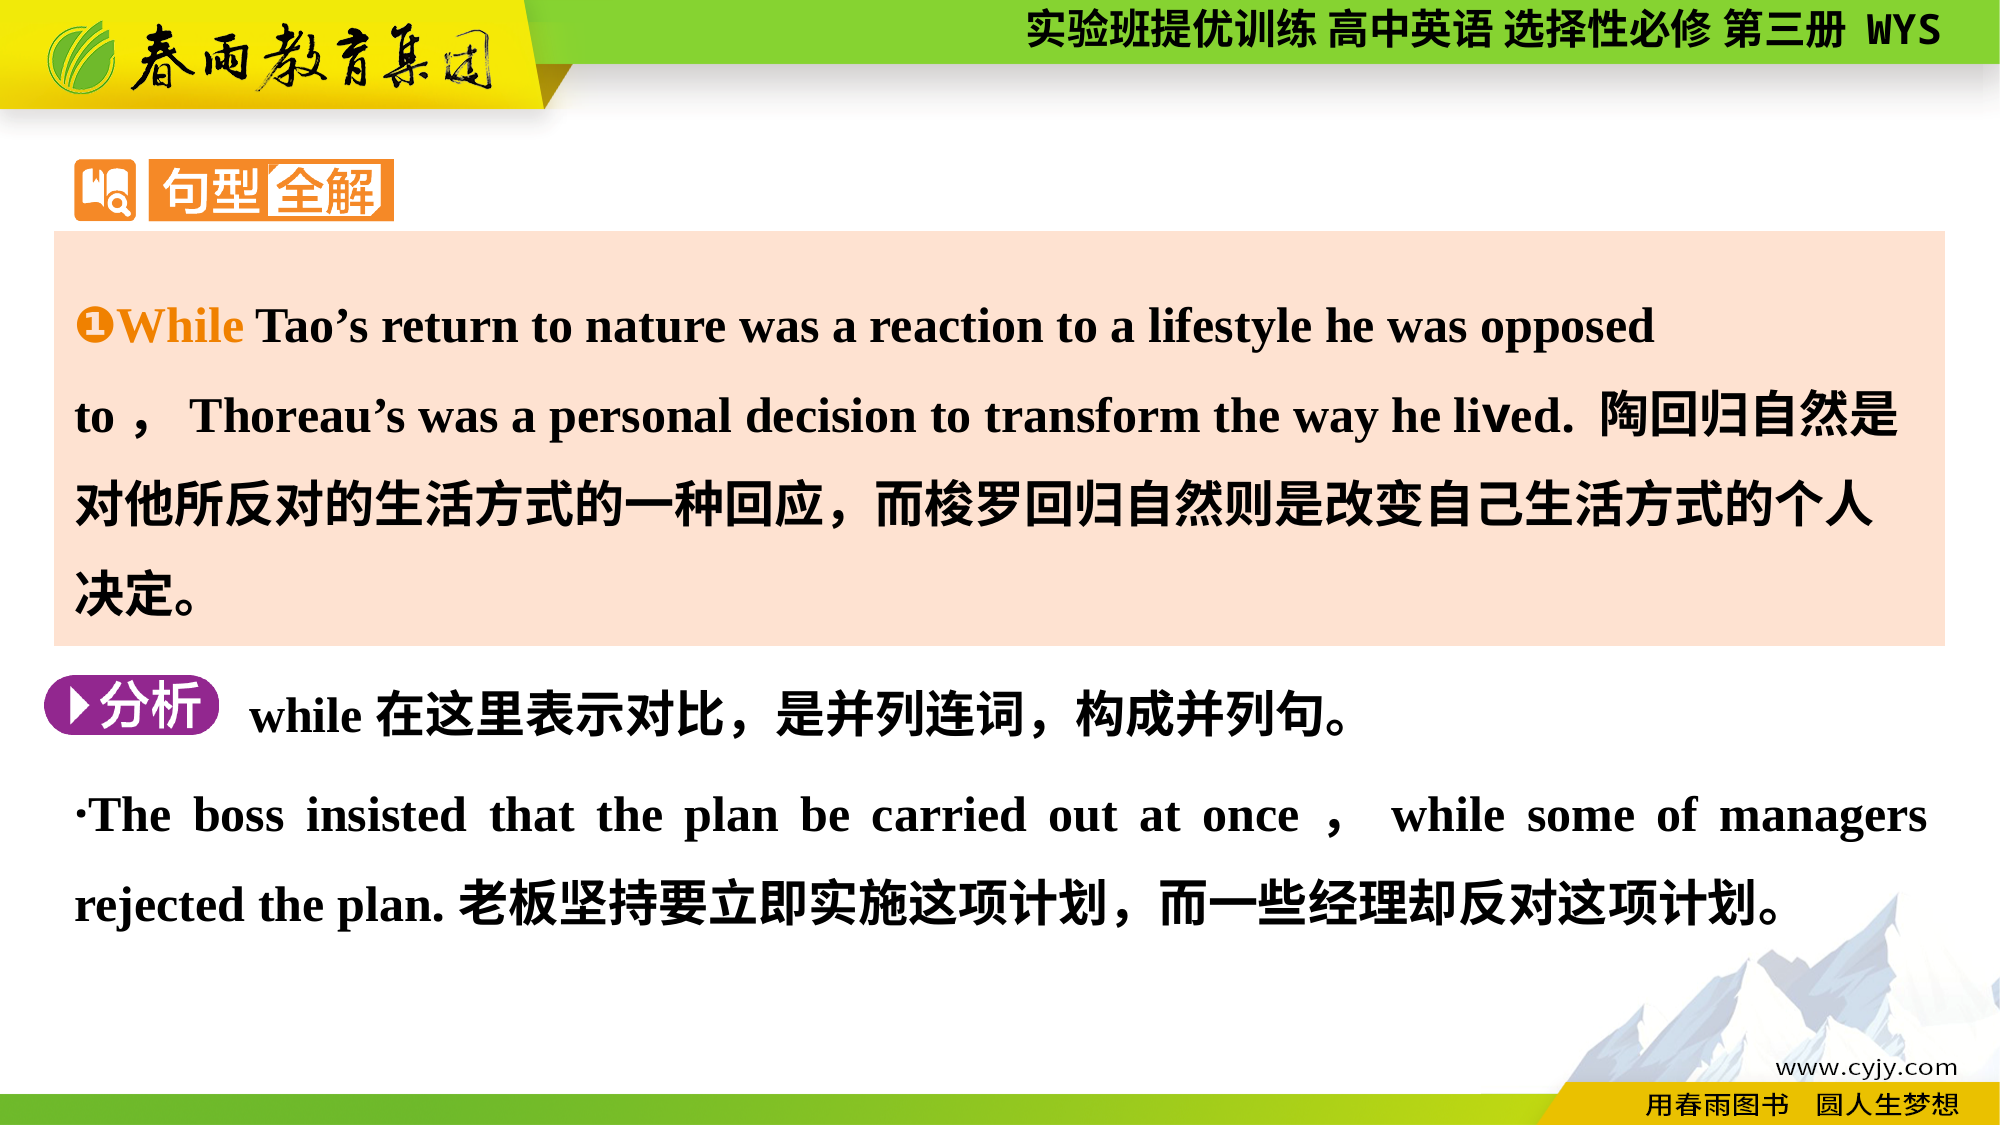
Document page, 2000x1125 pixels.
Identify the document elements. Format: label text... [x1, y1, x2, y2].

text_box while在这里表示对比，是并列连词，构成并列句。 [59, 657, 1944, 743]
text_box ·The boss insisted that the plan be carried out at once，while some of managers rejected the plan.老板坚持要立即实施这项计划，而一些经理却反对这项计划。 [59, 743, 1944, 939]
picture [0, 0, 2000, 1125]
